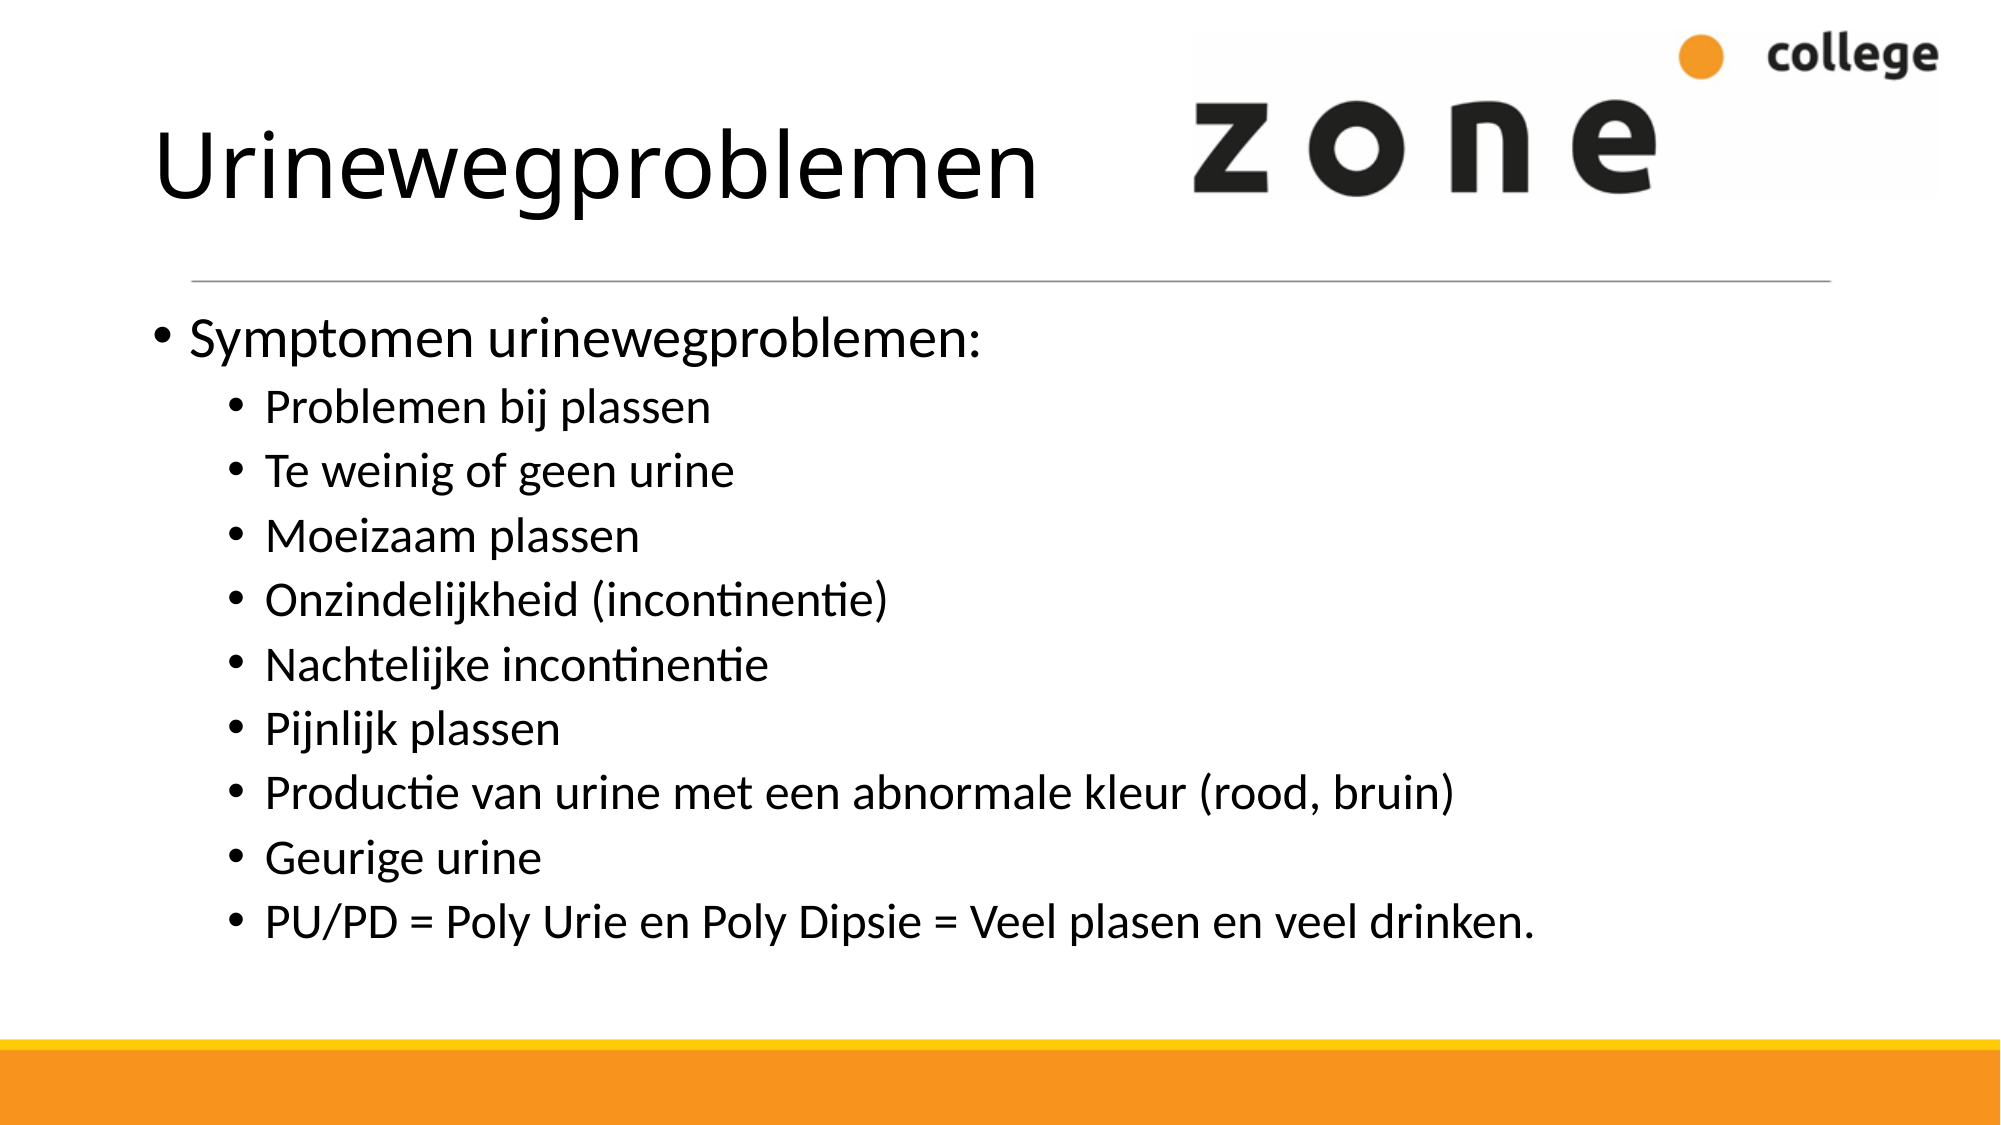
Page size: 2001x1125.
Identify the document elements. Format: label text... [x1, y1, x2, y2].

list Symptomen urinewegproblemen: Problemen bij plassen Te weinig of geen urine Moeizaam plassen Onzindelijkheid (incontinentie) Nachtelijke incontinentie Pijnlijk plassen Productie van urine met een abnormale kleur (rood, bruin) Geurige urine PU/PD = Poly Urie en Poly Dipsie = Veel plasen en veel drinken. [137, 299, 1863, 1014]
picture [0, 0, 2001, 1125]
title Urinewegproblemen [137, 59, 1863, 278]
